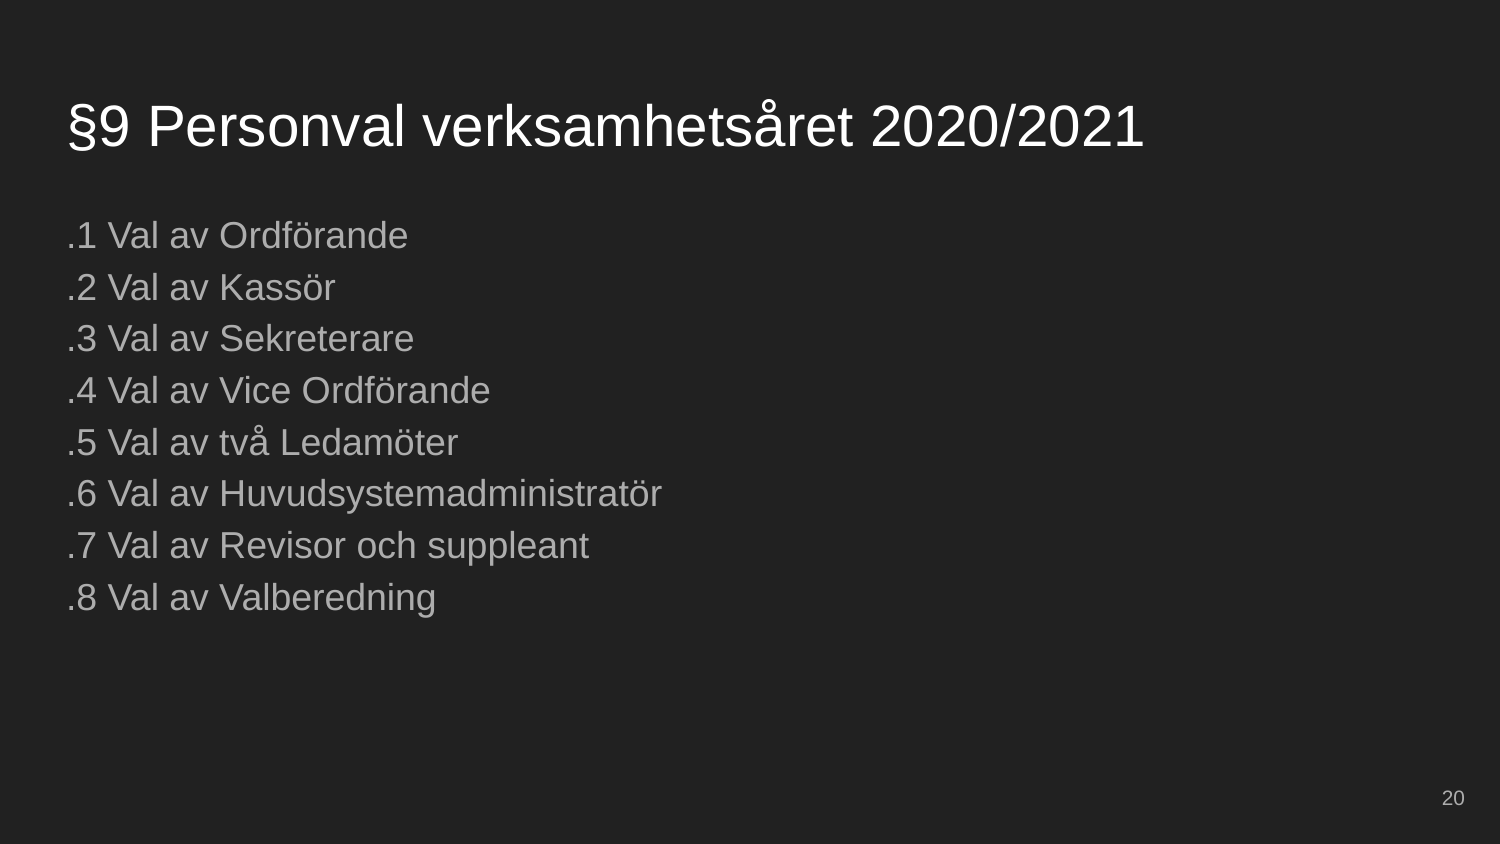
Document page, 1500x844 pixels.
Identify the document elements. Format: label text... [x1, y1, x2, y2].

title §9 Personval verksamhetsåret 2020/2021 [51, 72, 1449, 167]
slide_number ‹#› [1389, 764, 1480, 830]
list .1 Val av Ordförande .2 Val av Kassör .3 Val av Sekreterare .4 Val av Vice Ordförande .5 Val av två Ledamöter .6 Val av Huvudsystemadministratör .7 Val av Revisor och suppleant .8 Val av Valberedning [51, 189, 1449, 750]
